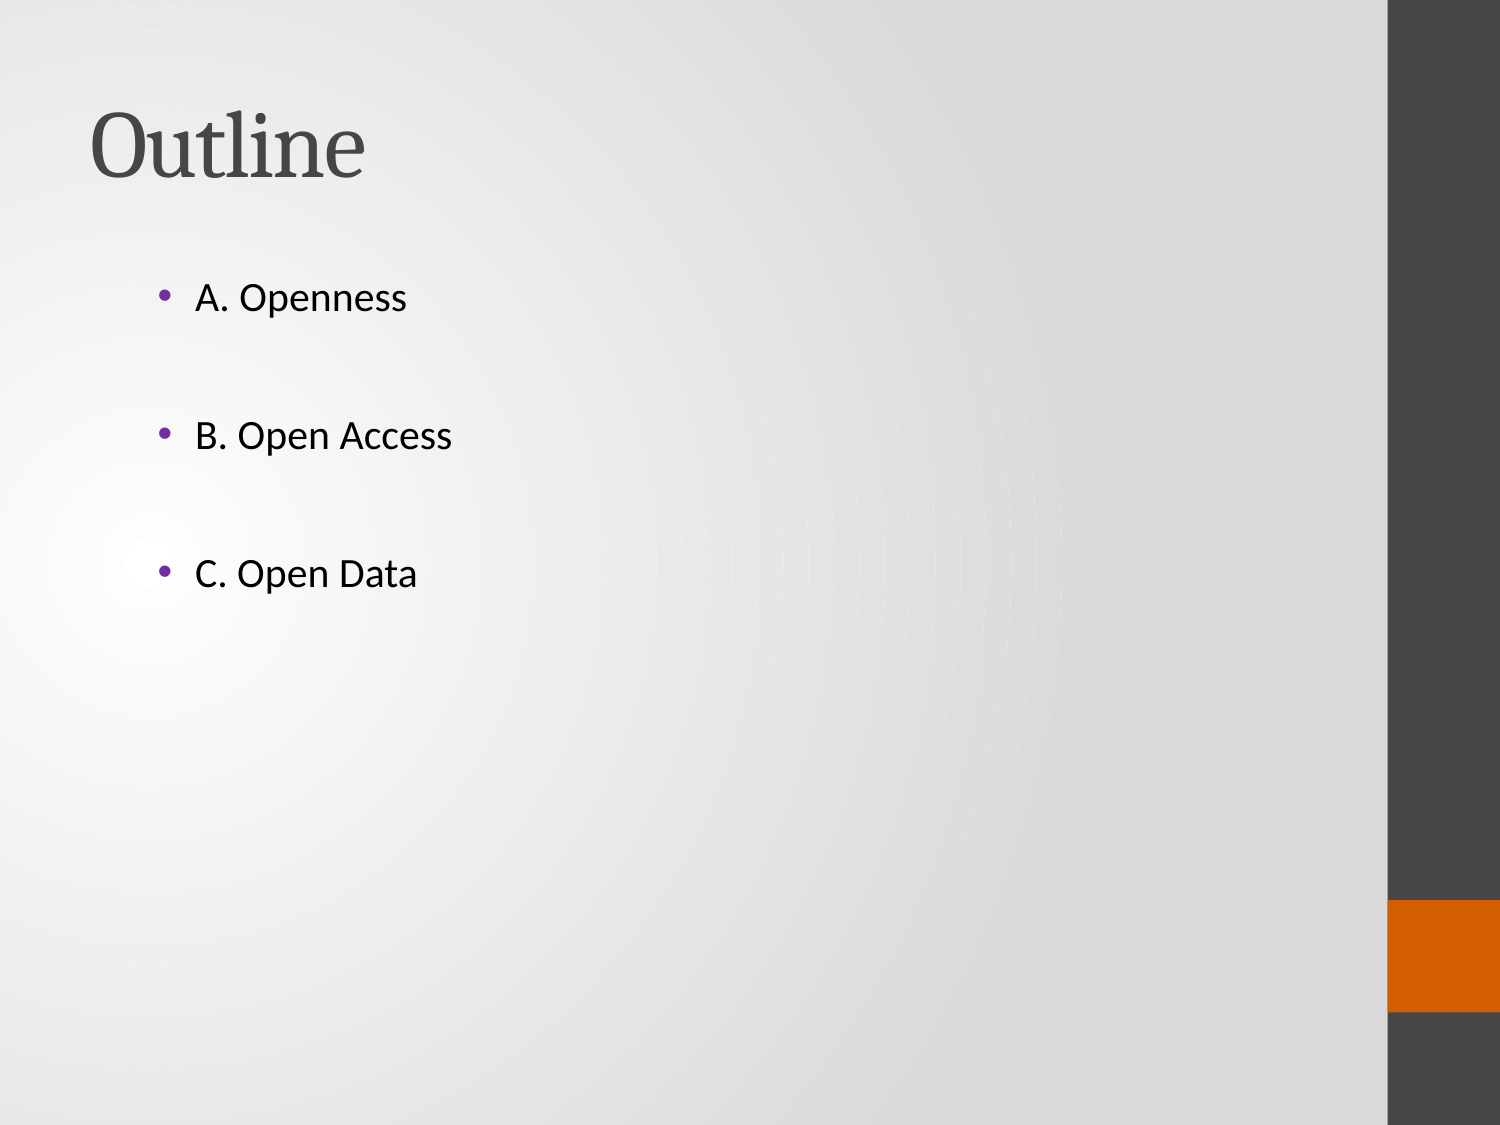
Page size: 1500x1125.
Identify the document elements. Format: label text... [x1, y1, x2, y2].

list A. Openness B. Open Access C. Open Data [75, 262, 1325, 1050]
title Outline [75, 45, 1325, 233]
